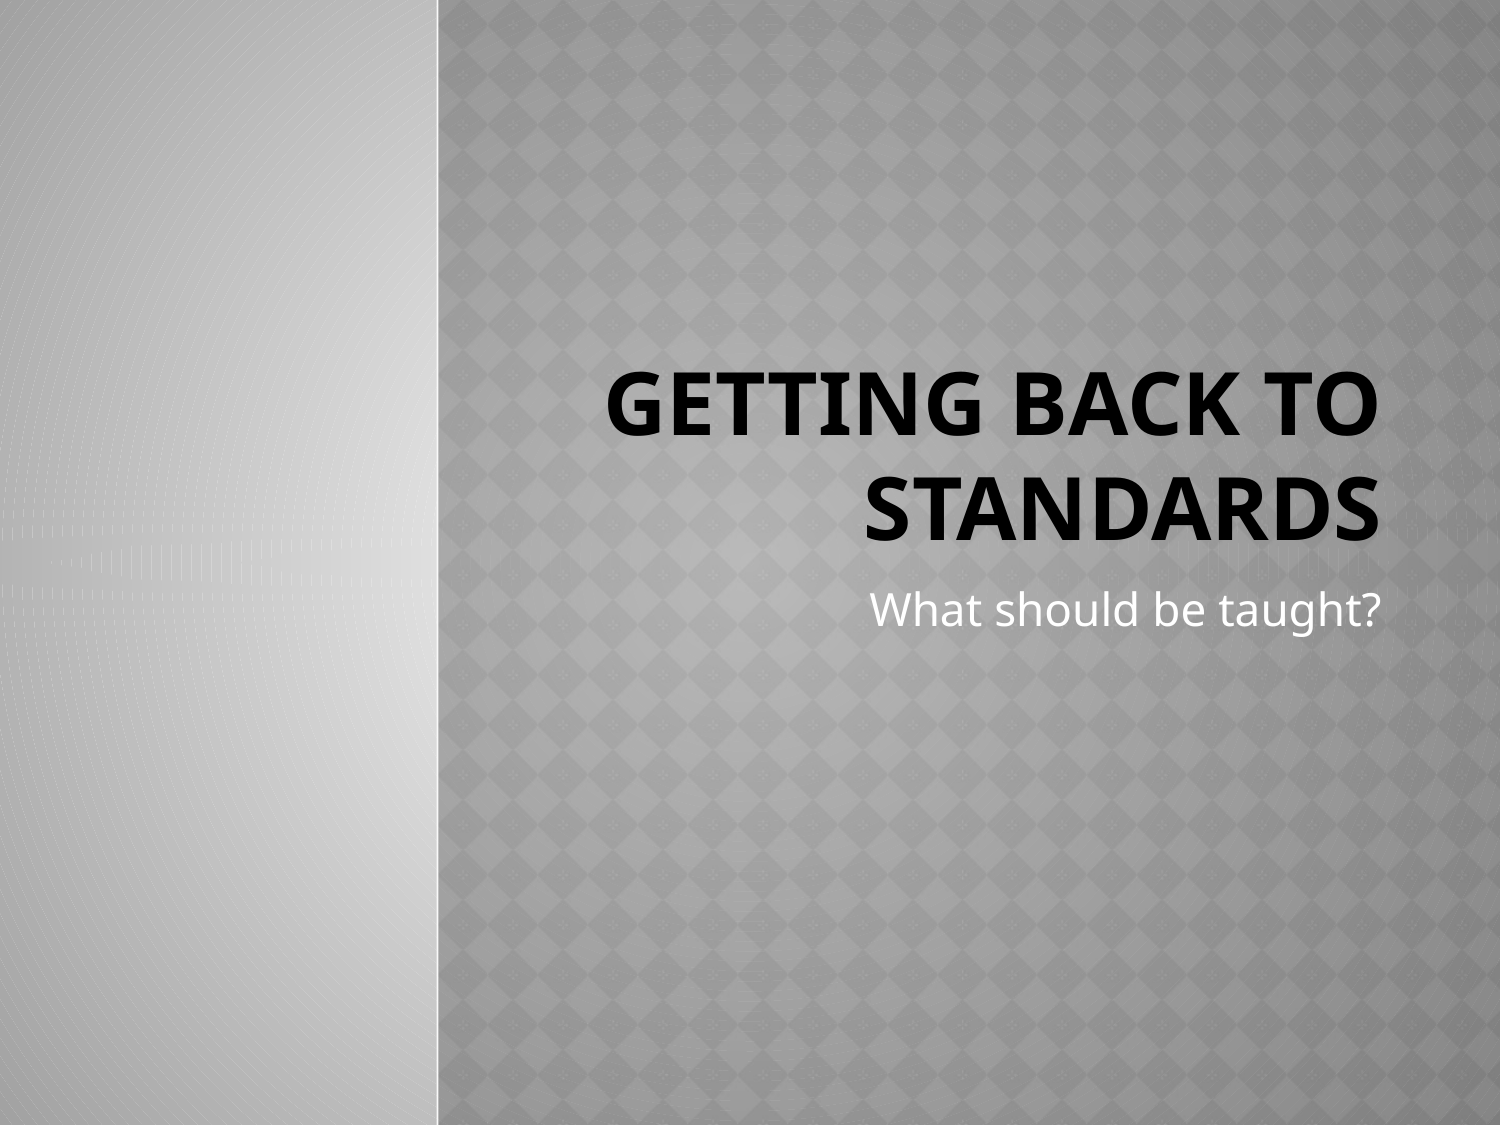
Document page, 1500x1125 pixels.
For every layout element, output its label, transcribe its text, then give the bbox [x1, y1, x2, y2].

subtitle What should be taught? [550, 580, 1390, 762]
title Getting Back to Standards [552, 87, 1390, 558]
